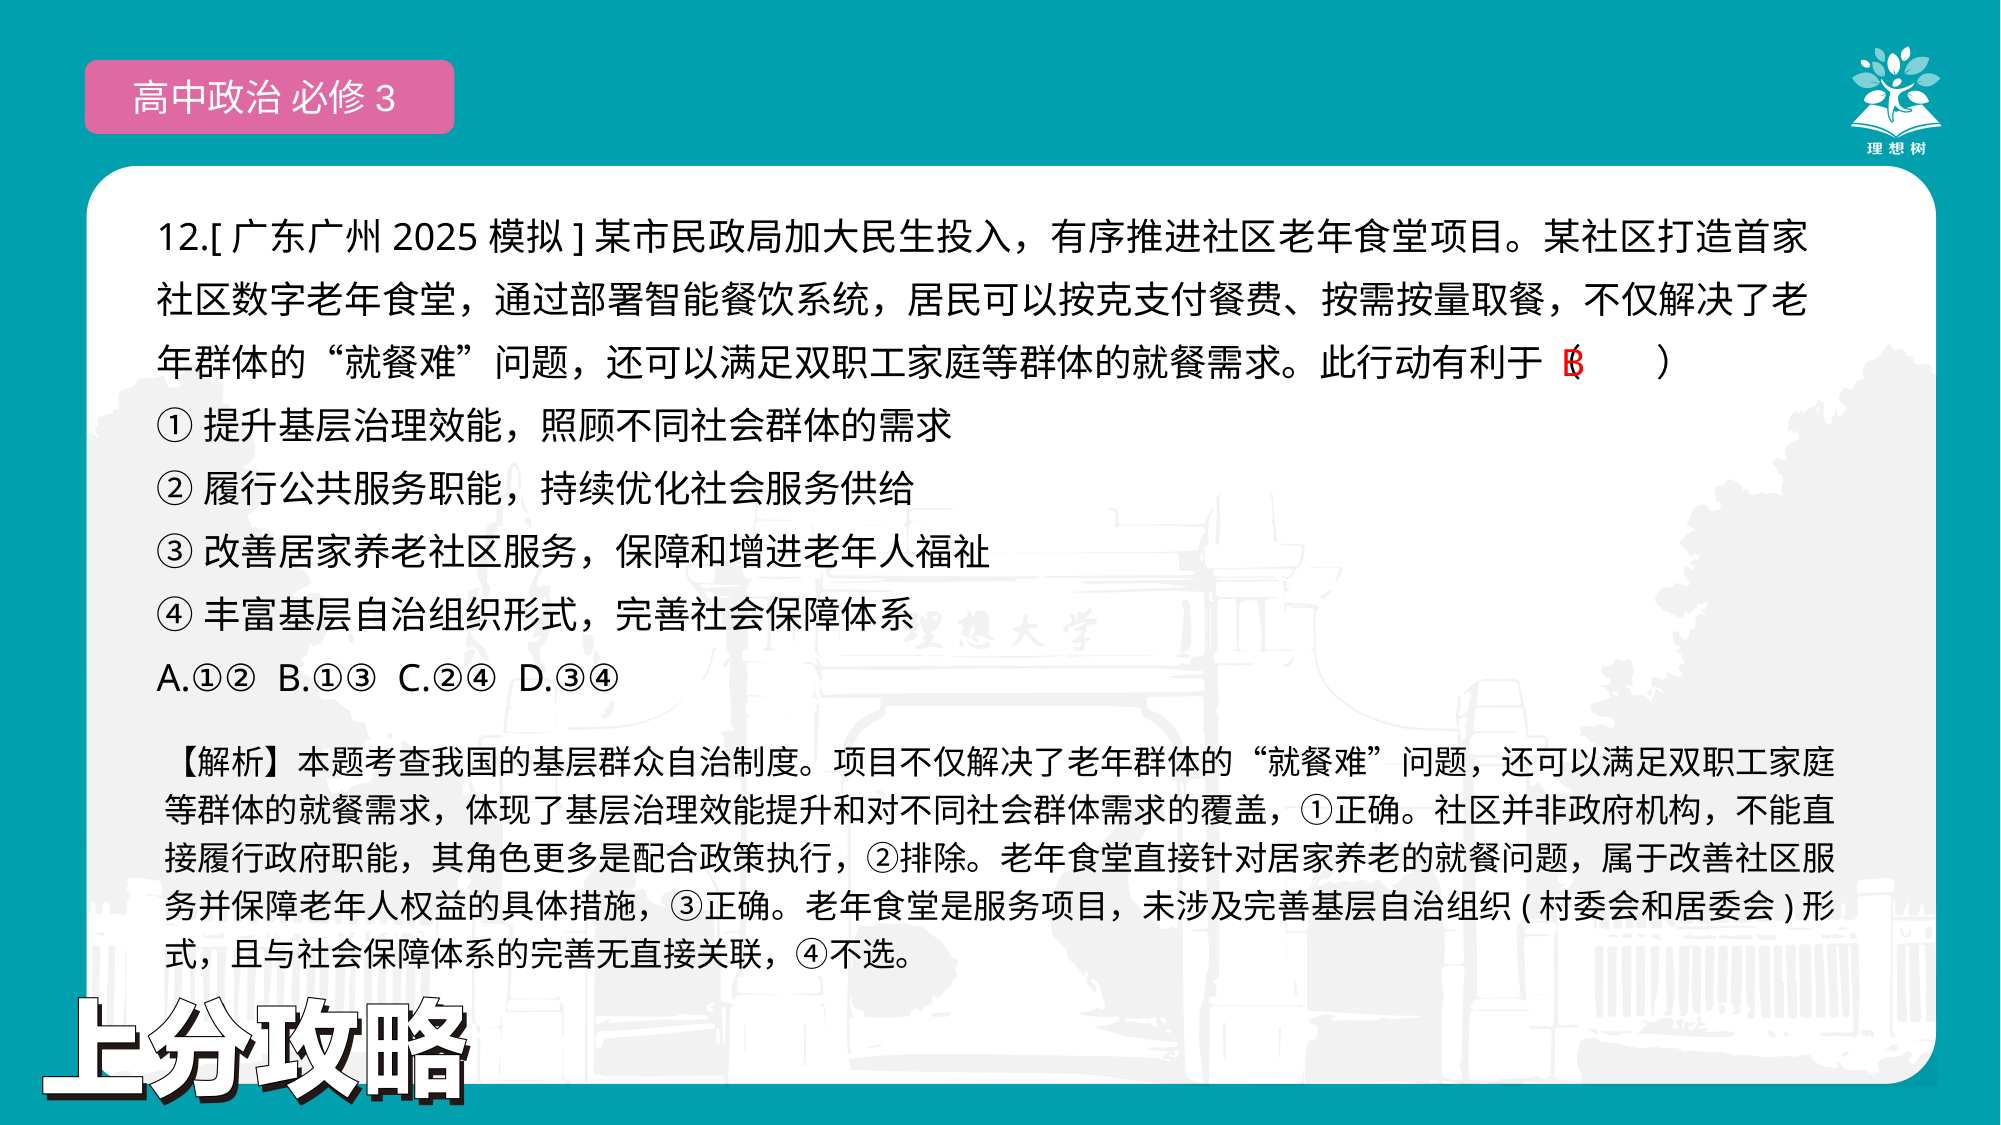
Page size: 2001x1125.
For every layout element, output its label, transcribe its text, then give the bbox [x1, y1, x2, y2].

text_box 高中政治 必修3 [83, 58, 456, 135]
text_box 【解析】本题考查我国的基层群众自治制度。项目不仅解决了老年群体的“就餐难”问题，还可以满足双职工家庭等群体的就餐需求，体现了基层治理效能提升和对不同社会群体需求的覆盖，①正确。社区并非政府机构，不能直接履行政府职能，其角色更多是配合政策执行，②排除。老年食堂直接针对居家养老的就餐问题，属于改善社区服务并保障老年人权益的具体措施，③正确。老年食堂是服务项目，未涉及完善基层自治组织(村委会和居委会)形式，且与社会保障体系的完善无直接关联，④不选。 [149, 726, 1851, 981]
text_box 12.[广东广州2025模拟]某市民政局加大民生投入，有序推进社区老年食堂项目。某社区打造首家社区数字老年食堂，通过部署智能餐饮系统，居民可以按克支付餐费、按需按量取餐，不仅解决了老年群体的“就餐难”问题，还可以满足双职工家庭等群体的就餐需求。此行动有利于（ ） ①提升基层治理效能，照顾不同社会群体的需求 ②履行公共服务职能，持续优化社会服务供给 ③改善居家养老社区服务，保障和增进老年人福祉 ④丰富基层自治组织形式，完善社会保障体系 A.①② B.①③ C.②④ D.③④ [141, 187, 1824, 707]
text_box B [1546, 308, 1657, 391]
picture [0, 0, 2001, 1125]
